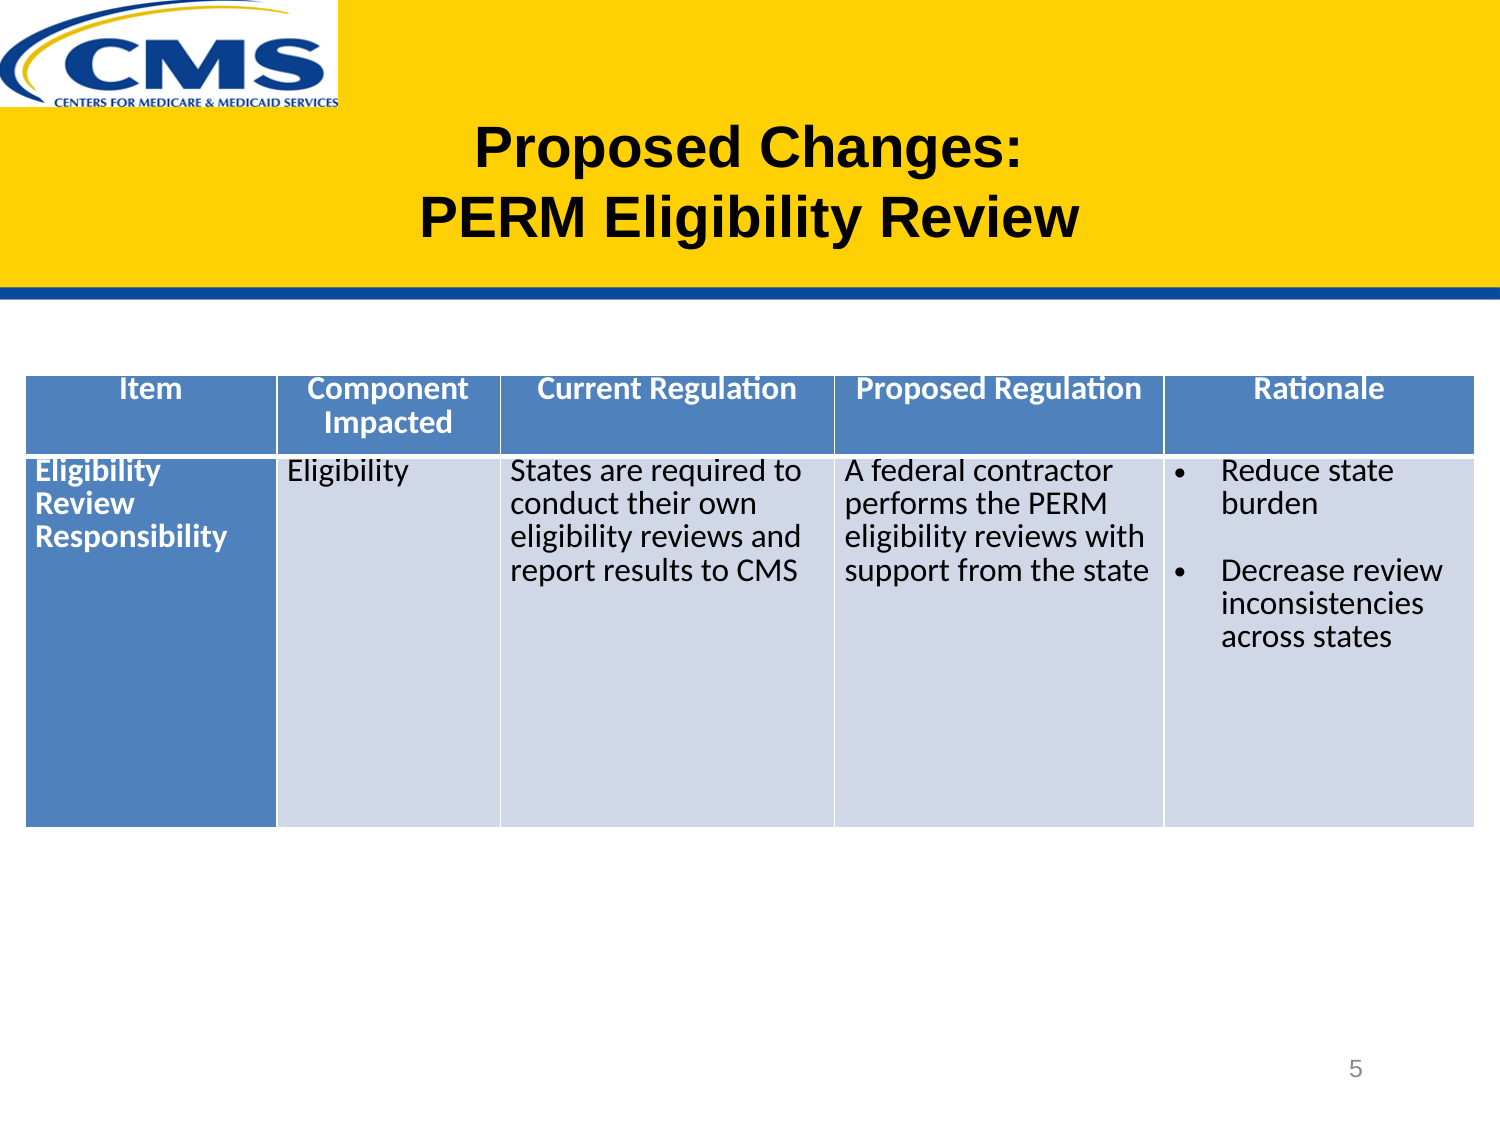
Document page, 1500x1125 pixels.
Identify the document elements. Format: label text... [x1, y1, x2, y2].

table_header Component Impacted [278, 376, 500, 454]
table_header Proposed Regulation [835, 376, 1163, 454]
table_cell Eligibility [278, 459, 500, 827]
table_header Rationale [1165, 376, 1474, 454]
table_cell Eligibility Review Responsibility [26, 459, 276, 827]
slide_number 5 [1275, 1037, 1438, 1098]
table_header Item [26, 376, 276, 454]
table_cell A federal contractor performs the PERM eligibility reviews with support from the state [835, 459, 1163, 827]
table_cell States are required to conduct their own eligibility reviews and report results to CMS [501, 459, 834, 827]
table_cell Reduce state burden Decrease review inconsistencies across states [1165, 459, 1474, 827]
picture [0, 0, 338, 108]
table_header Current Regulation [501, 376, 834, 454]
title Proposed Changes: PERM Eligibility Review [0, 0, 1500, 288]
